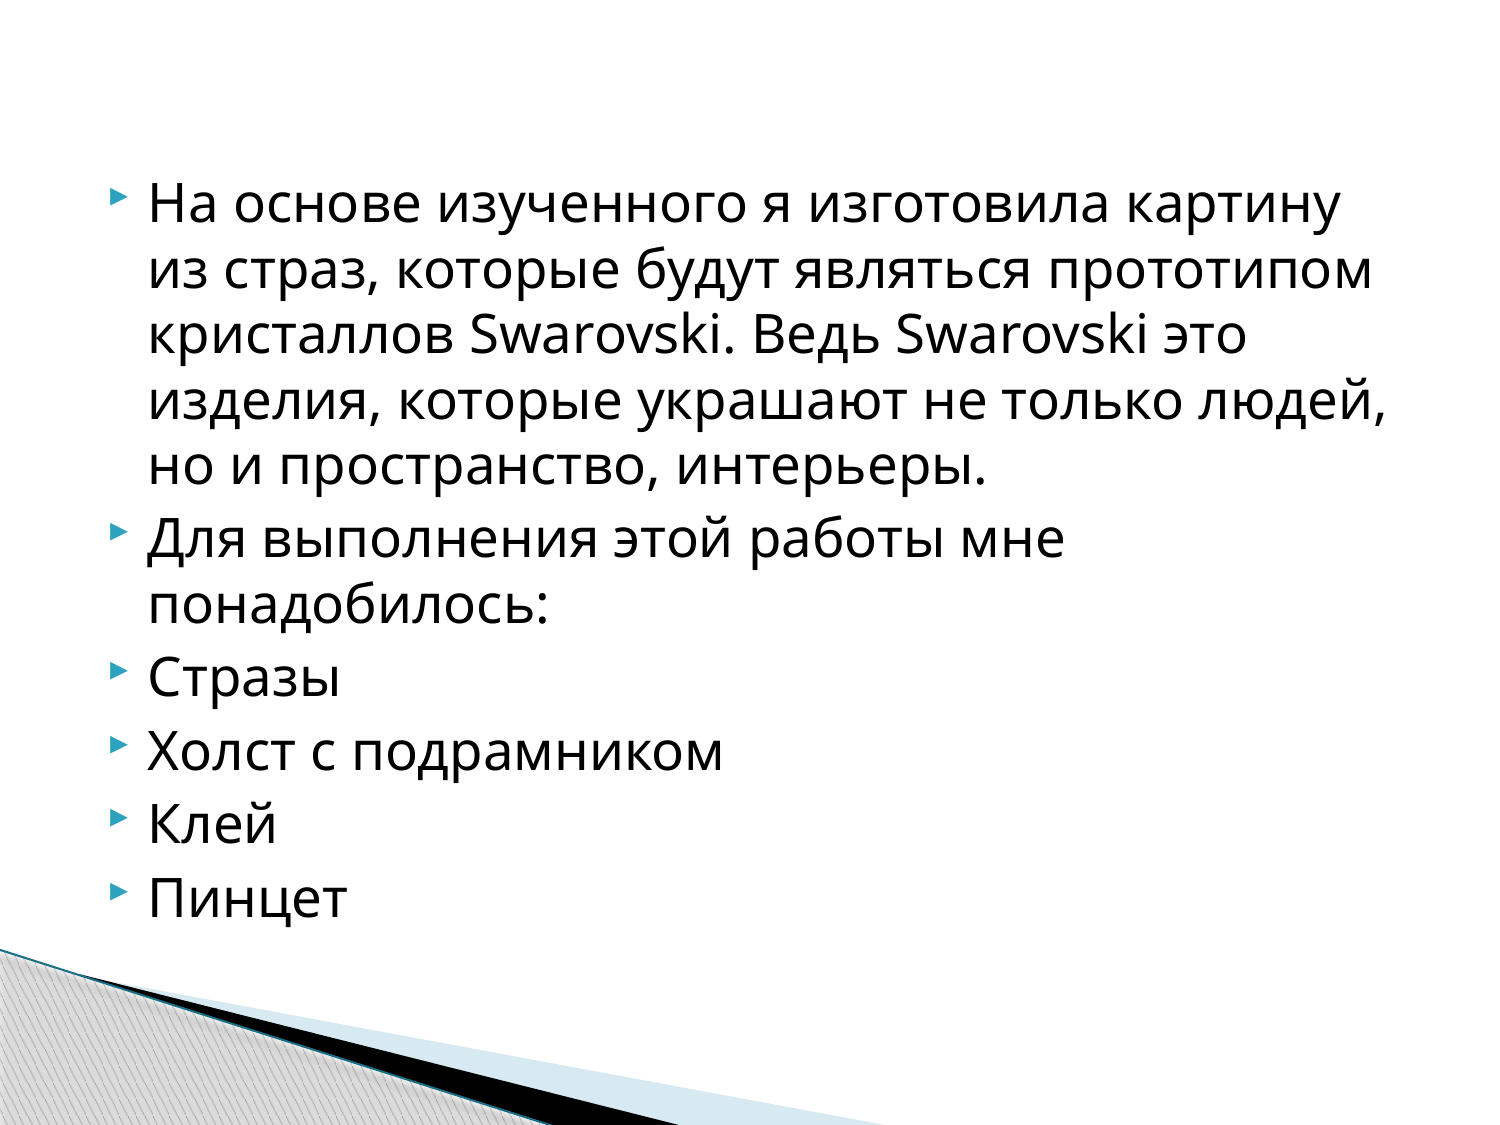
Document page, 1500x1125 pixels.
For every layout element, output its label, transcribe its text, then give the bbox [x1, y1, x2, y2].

list На основе изученного я изготовила картину из страз, которые будут являться прототипом кристаллов Swarovski. Ведь Swarovski это изделия, которые украшают не только людей, но и пространство, интерьеры. Для выполнения этой работы мне понадобилось: Стразы Холст с подрамником Клей Пинцет [75, 160, 1425, 986]
